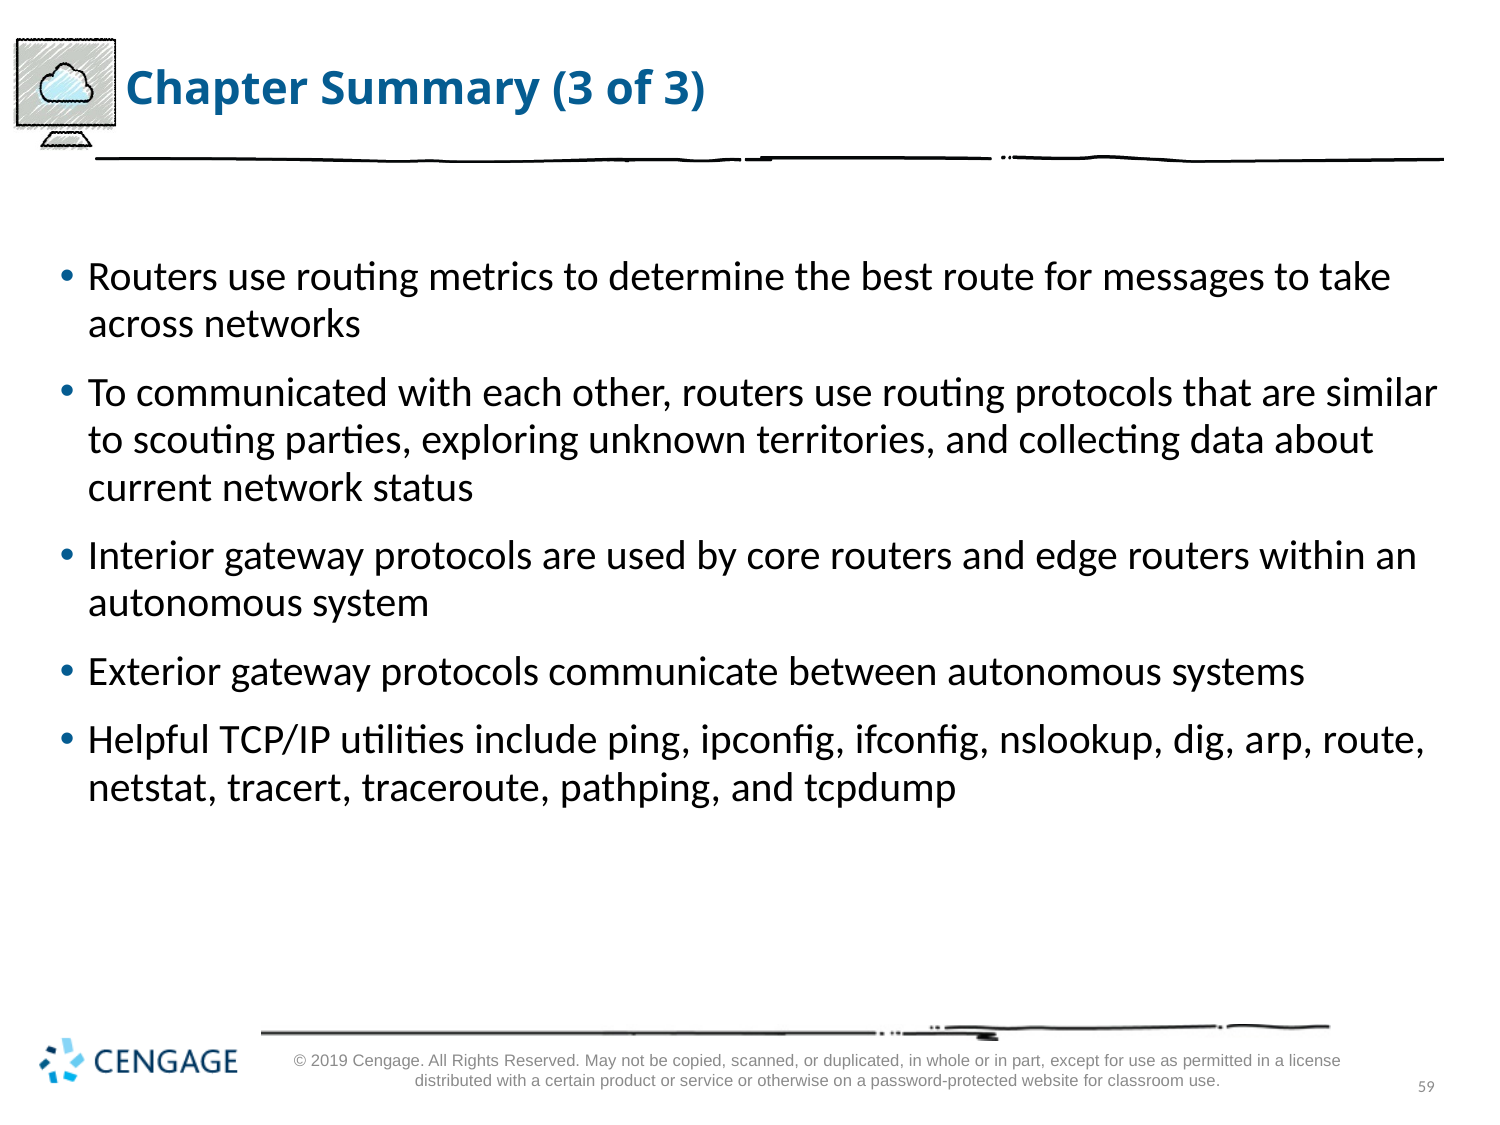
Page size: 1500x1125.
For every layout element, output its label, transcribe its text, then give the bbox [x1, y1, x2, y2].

footer © 2019 Cengage. All Rights Reserved. May not be copied, scanned, or duplicated, in whole or in part, except for use as permitted in a license distributed with a certain product or service or otherwise on a password-protected website for classroom use. [262, 1050, 1375, 1091]
list Routers use routing metrics to determine the best route for messages to take across networks To communicated with each other, routers use routing protocols that are similar to scouting parties, exploring unknown territories, and collecting data about current network status Interior gateway protocols are used by core routers and edge routers within an autonomous system Exterior gateway protocols communicate between autonomous systems Helpful T C P/I P utilities include ping, ipconfig, ifconfig, nslookup, dig, a r p, route, netstat, tracert, traceroute, pathping, and tcpdump [59, 252, 1441, 833]
title Chapter Summary (3 of 3) [125, 66, 1442, 116]
picture [261, 1024, 1331, 1041]
picture [95, 155, 1444, 163]
picture [19, 1024, 250, 1096]
picture [13, 36, 117, 151]
